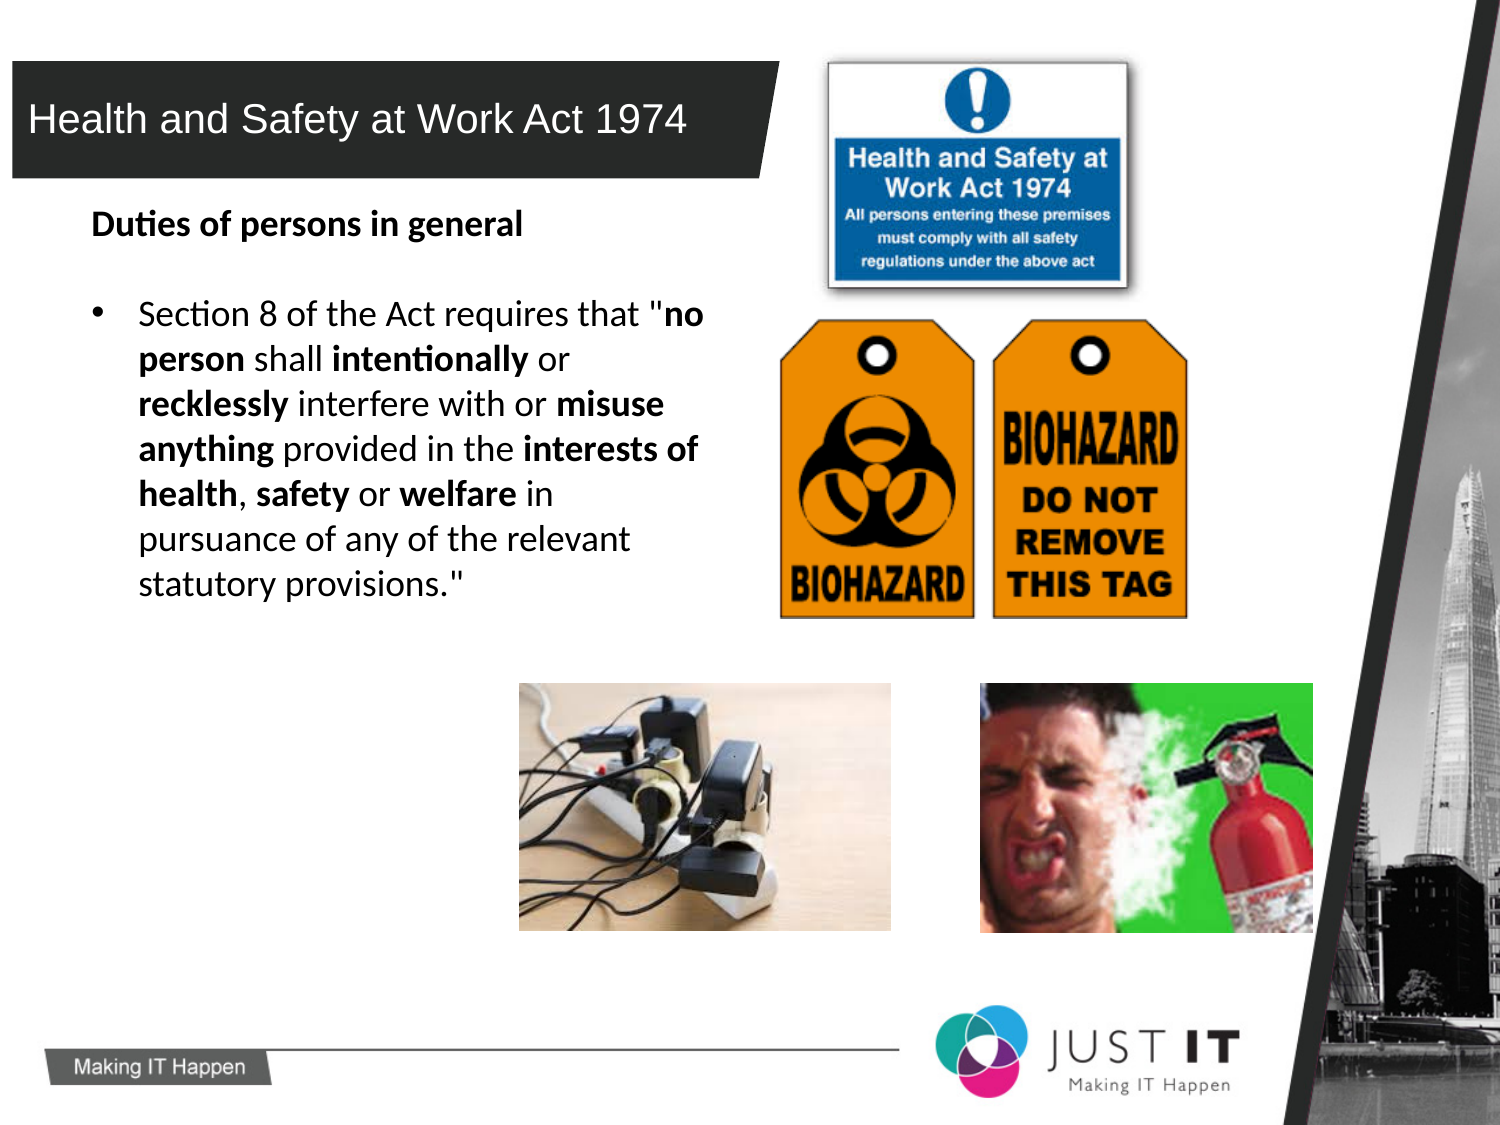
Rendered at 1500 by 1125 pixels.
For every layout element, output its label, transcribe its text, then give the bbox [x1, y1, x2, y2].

title Health and Safety at Work Act 1974 [12, 61, 812, 179]
picture [0, 0, 1500, 1125]
text_box Duties of persons in general Section 8 of the Act requires that "no person shall intentionally or recklessly interfere with or misuse anything provided in the interests of health, safety or welfare in pursuance of any of the relevant statutory provisions." [76, 191, 722, 612]
